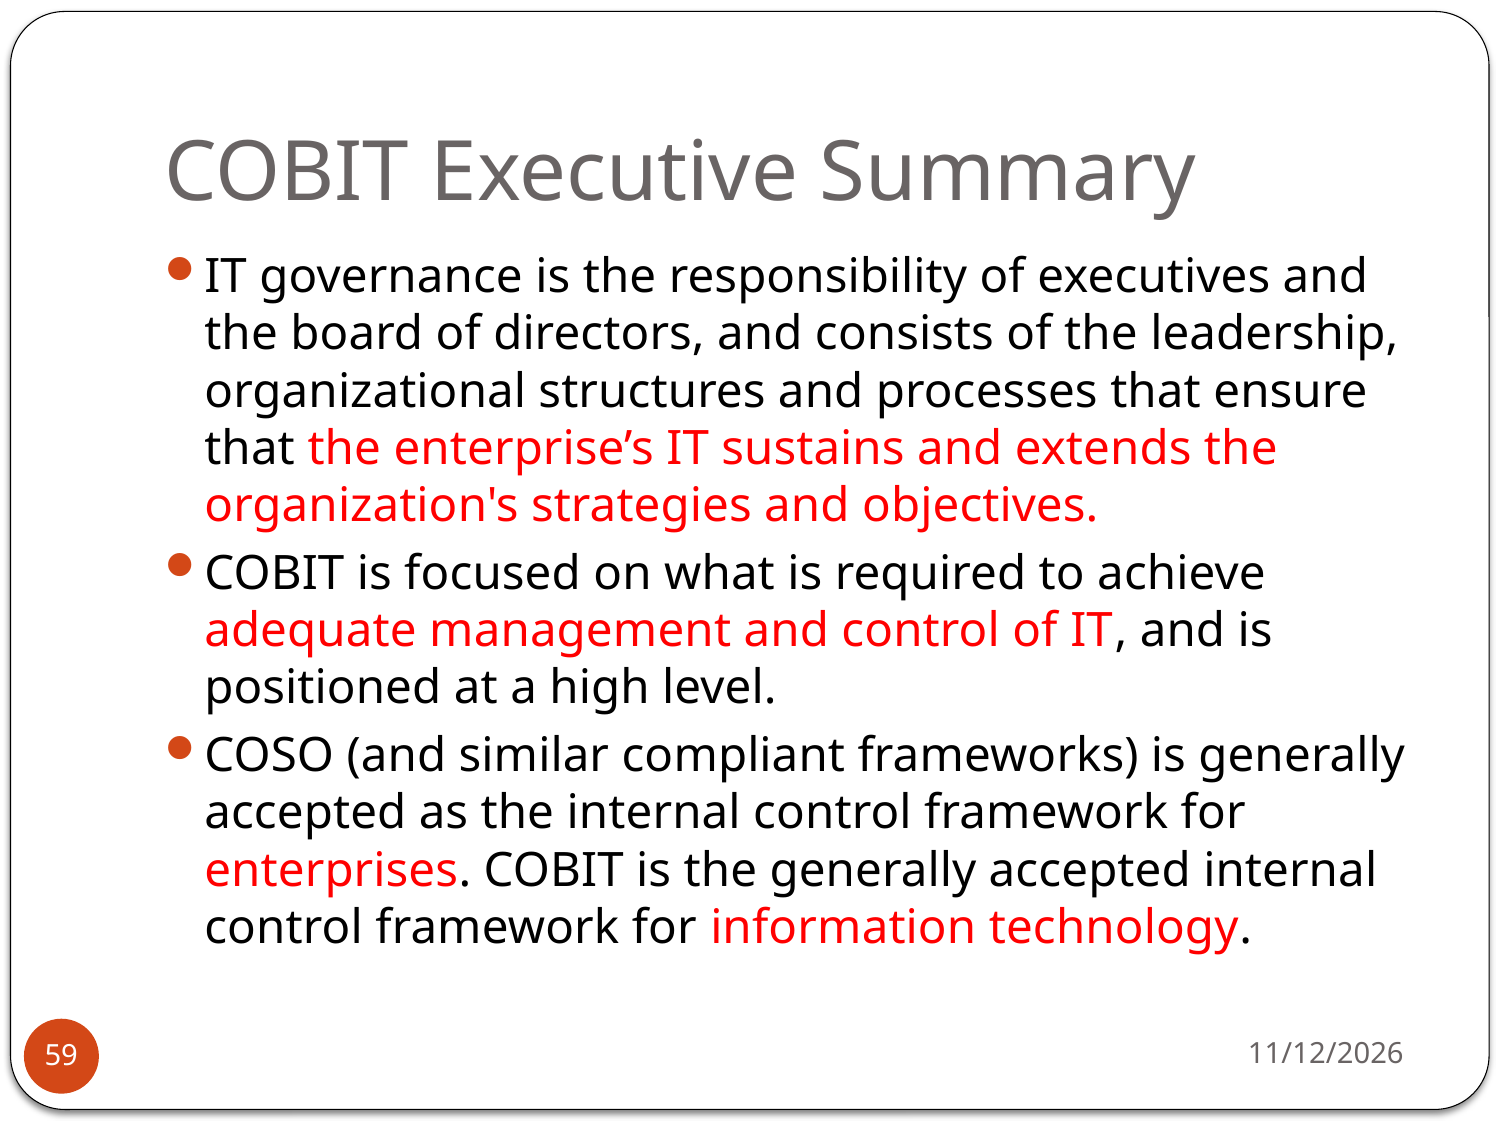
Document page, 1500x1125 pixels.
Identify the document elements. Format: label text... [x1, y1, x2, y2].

slide_number 59 [23, 1018, 99, 1094]
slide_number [1012, 1015, 1419, 1094]
title COBIT Executive Summary [150, 45, 1425, 233]
list IT governance is the responsibility of executives and the board of directors, and consists of the leadership, organizational structures and processes that ensure that the enterprise’s IT sustains and extends the organization's strategies and objectives. COBIT is focused on what is required to achieve adequate management and control of IT, and is positioned at a high level. COSO (and similar compliant frameworks) is generally accepted as the internal control framework for enterprises. COBIT is the generally accepted internal control framework for information technology. [150, 237, 1425, 988]
